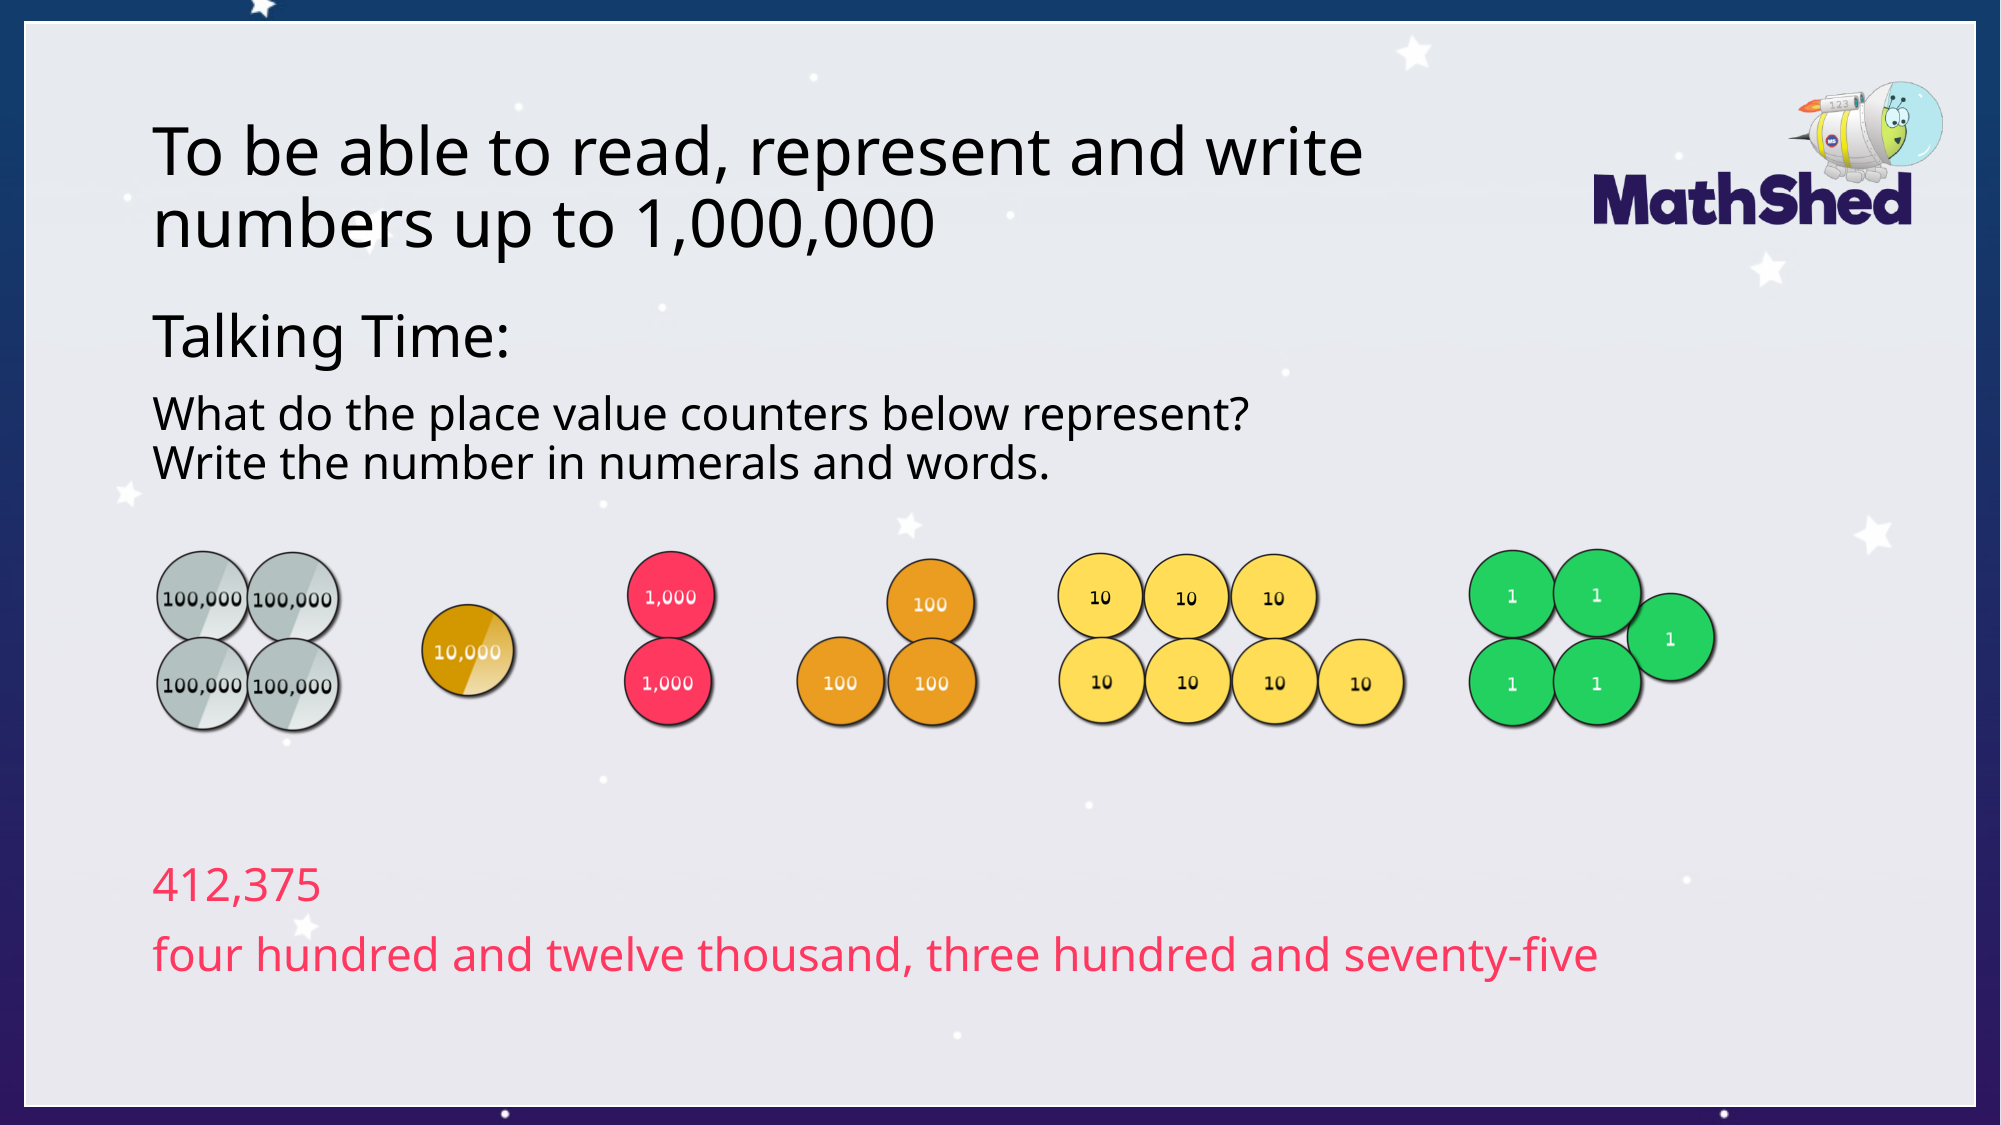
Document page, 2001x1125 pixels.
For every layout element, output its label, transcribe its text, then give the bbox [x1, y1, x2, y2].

title To be able to read, represent and write numbers up to 1,000,000 [137, 81, 1578, 299]
picture [0, 0, 2001, 1125]
list Talking Time: What do the place value counters below represent? Write the number in numerals and words. 412,375 four hundred and twelve thousand, three hundred and seventy-five [137, 299, 1863, 1014]
